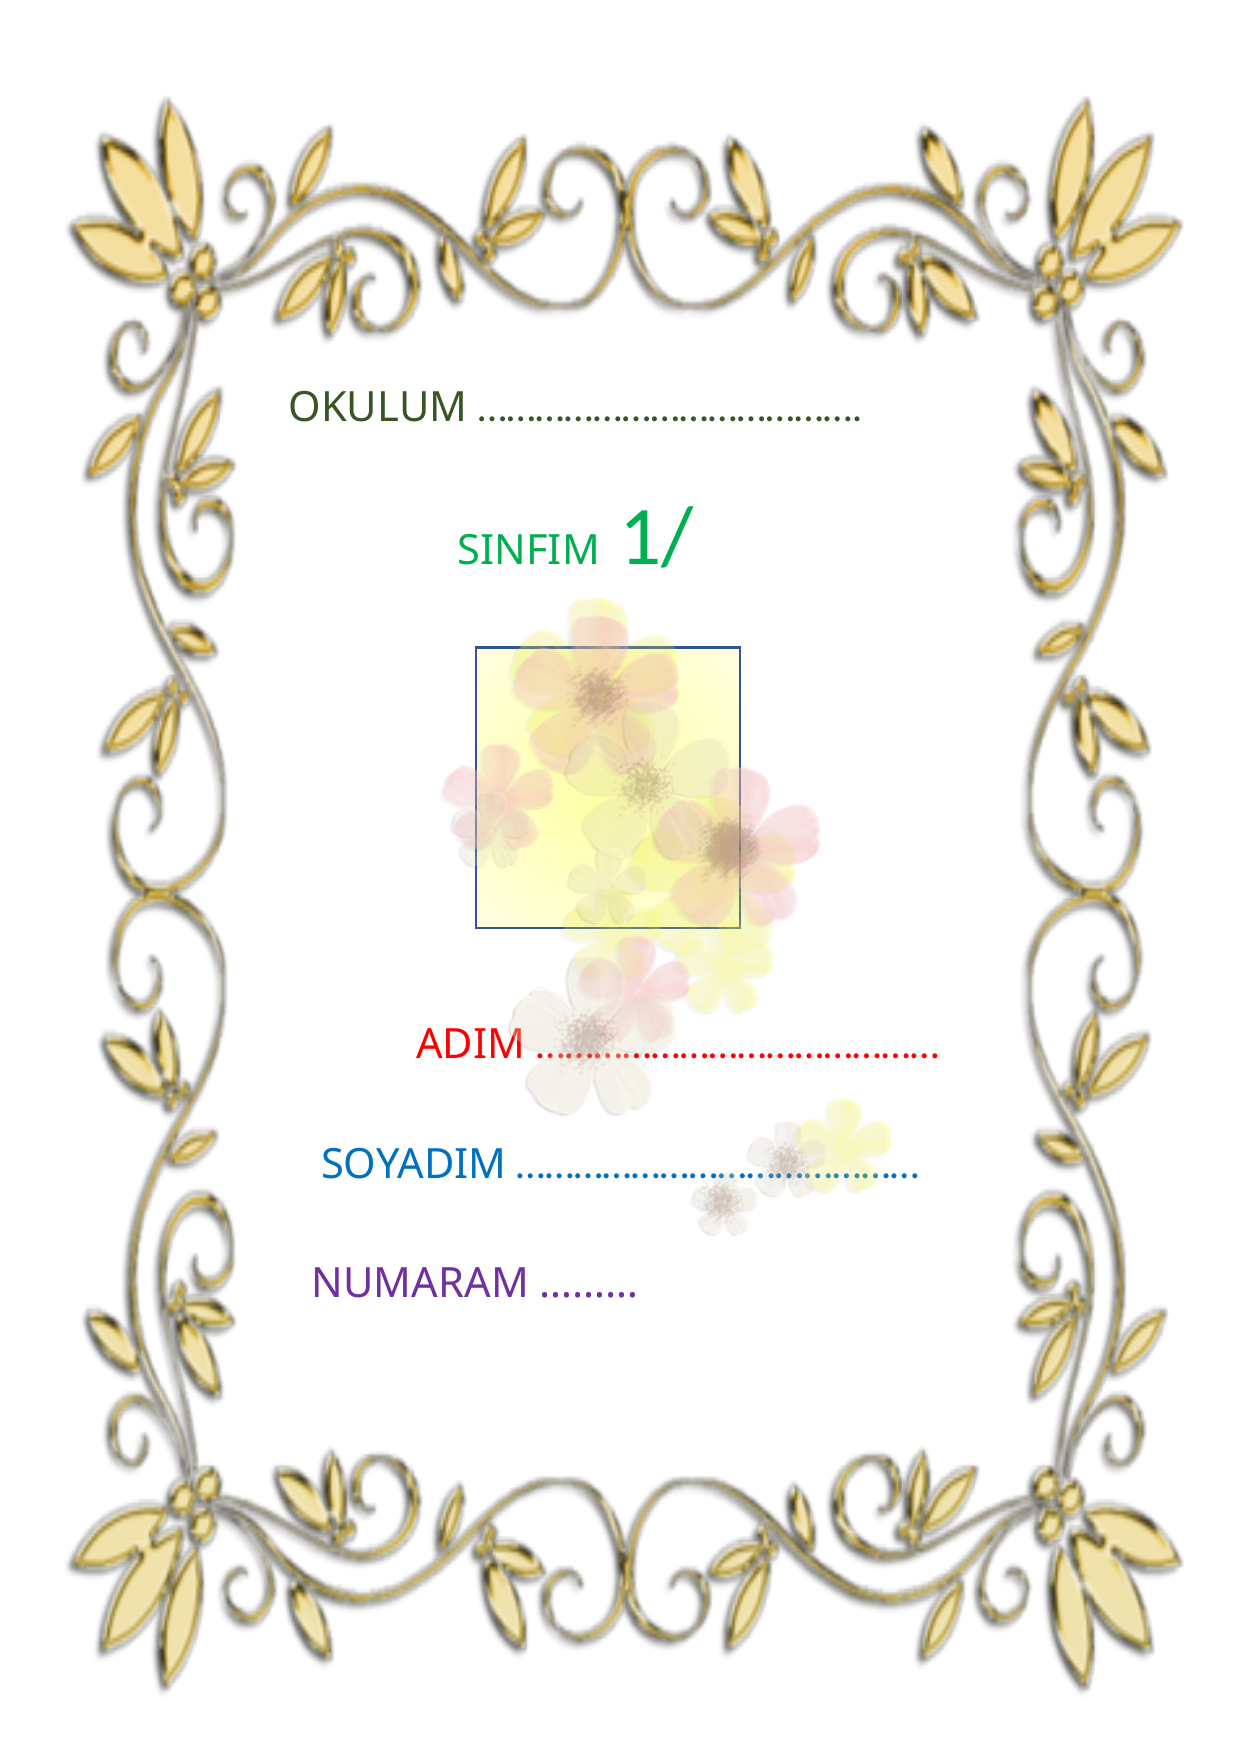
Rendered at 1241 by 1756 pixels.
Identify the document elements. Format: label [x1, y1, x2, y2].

picture [48, 65, 1207, 1725]
